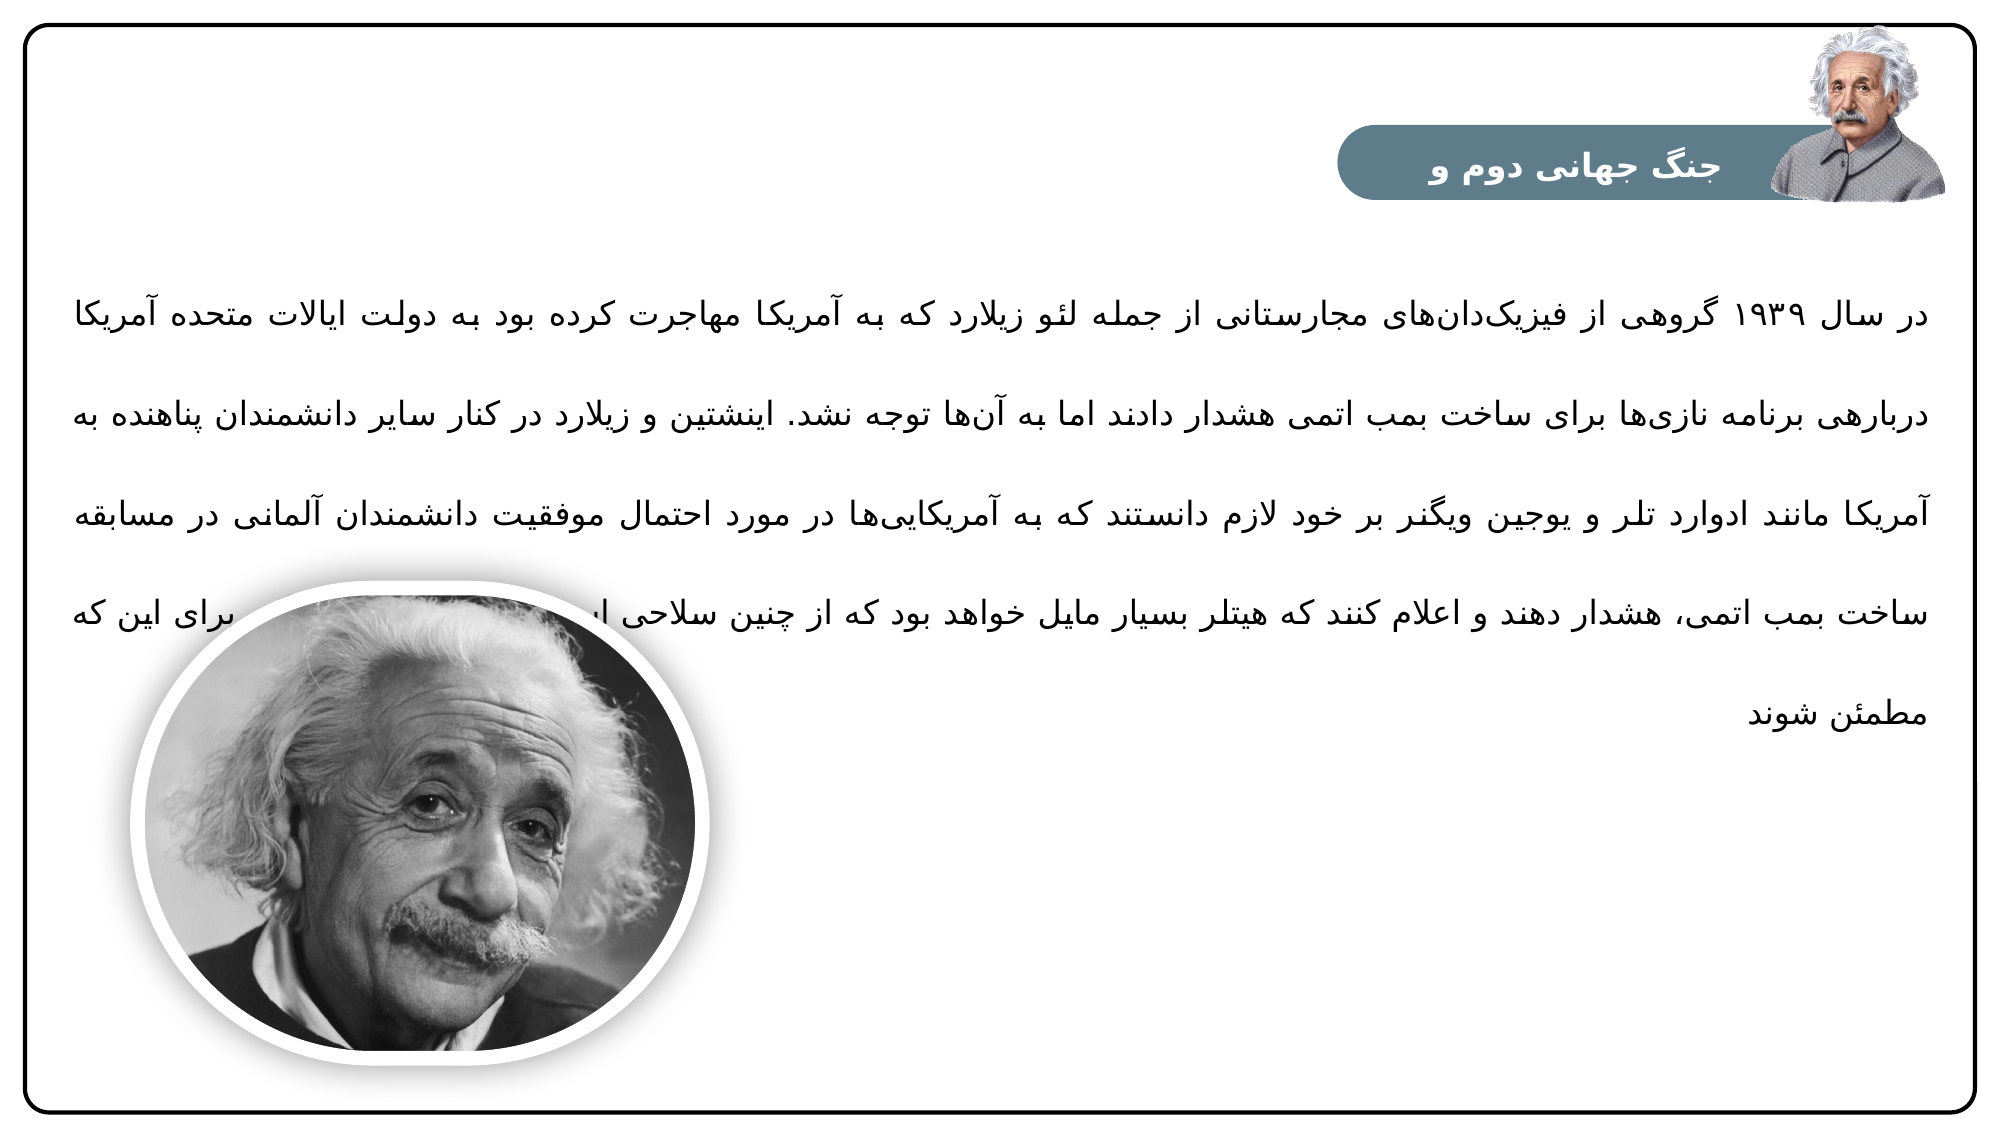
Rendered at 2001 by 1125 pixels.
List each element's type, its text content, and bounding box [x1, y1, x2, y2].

picture [1761, 14, 1954, 213]
picture [137, 587, 703, 1059]
text_box جنگ جهانی دوم و پروژه منهتن [1312, 116, 1738, 252]
list در سال ۱۹۳۹ گروهی از فیزیک‌دان‌های مجارستانی از جمله لئو زیلارد که به آمریکا مهاجرت کرده بود به دولت ایالات متحده آمریکا دربارهی برنامه نازی‌ها برای ساخت بمب اتمی هشدار دادند اما به آن‌ها توجه نشد. اینشتین و زیلارد در کنار سایر دانشمندان پناهنده به آمریکا مانند ادوارد تلر و یوجین ویگنر بر خود لازم دانستند که به آمریکایی‌ها در مورد احتمال موفقیت دانشمندان آلمانی در مسابقه ساخت بمب اتمی، هشدار دهند و اعلام کنند که هیتلر بسیار مایل خواهد بود که از چنین سلاحی استفاده کند زیلارد و ویگنر برای این که مطمئن شوند [56, 224, 1944, 663]
